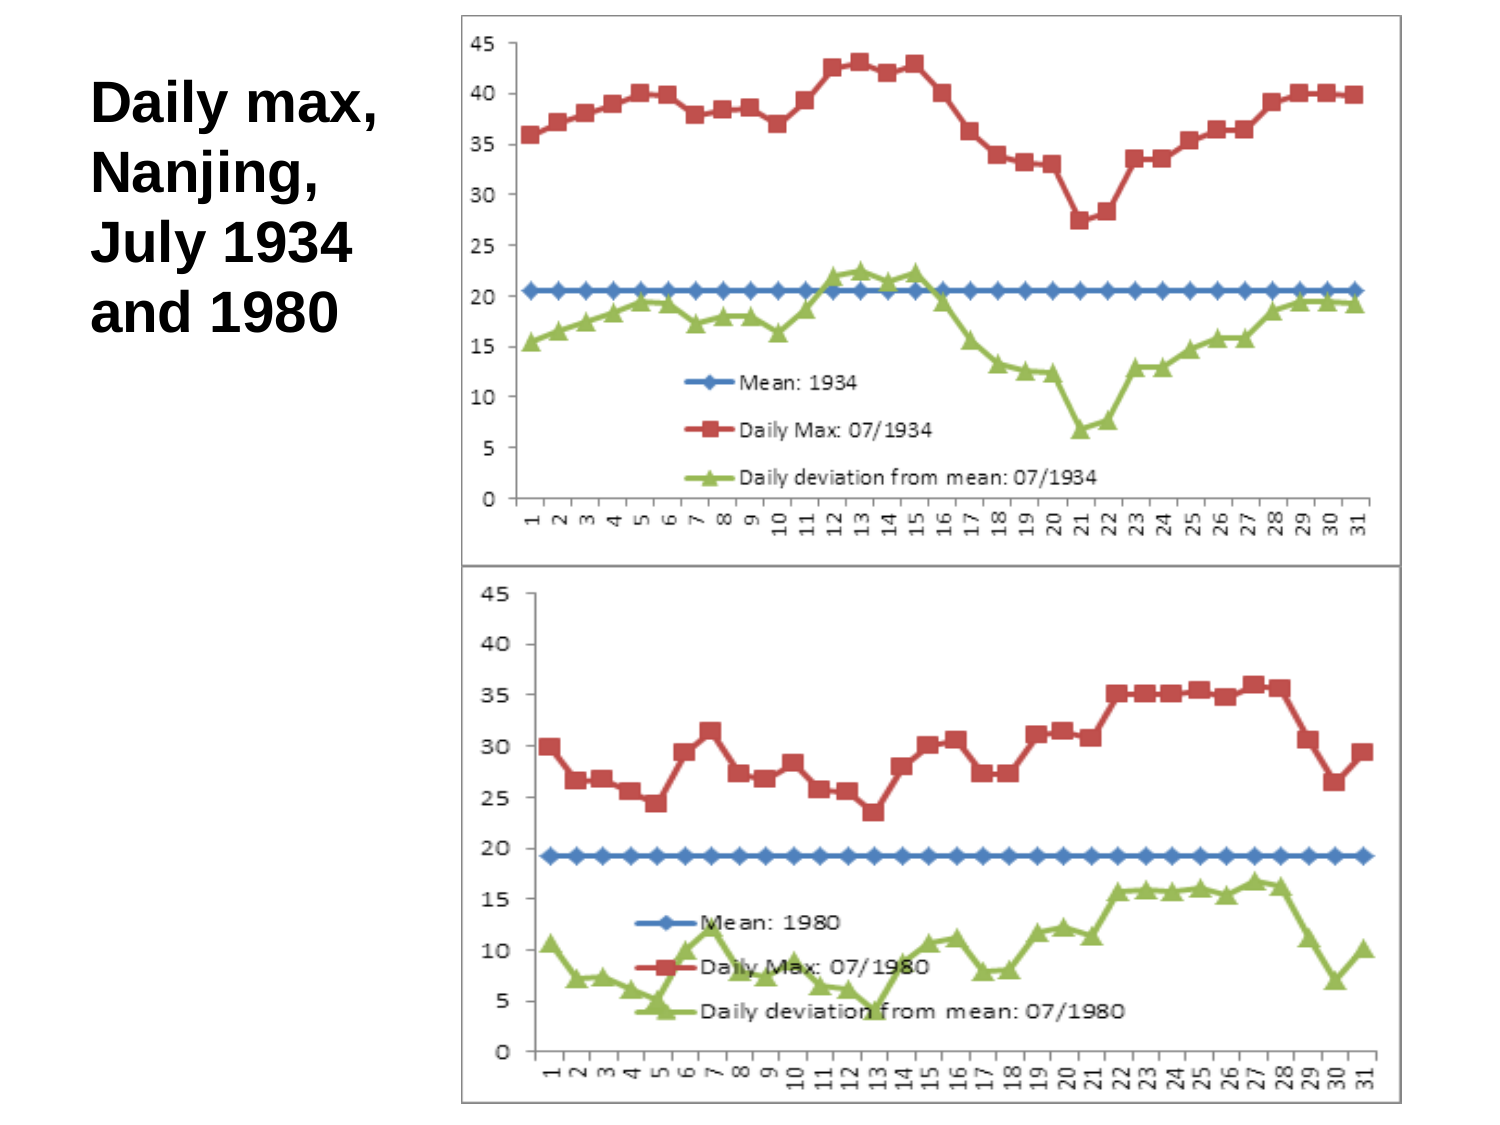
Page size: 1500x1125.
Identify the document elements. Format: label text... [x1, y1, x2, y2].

title Daily max, Nanjing, July 1934 and 1980 [75, 45, 424, 359]
picture [461, 14, 1402, 1105]
